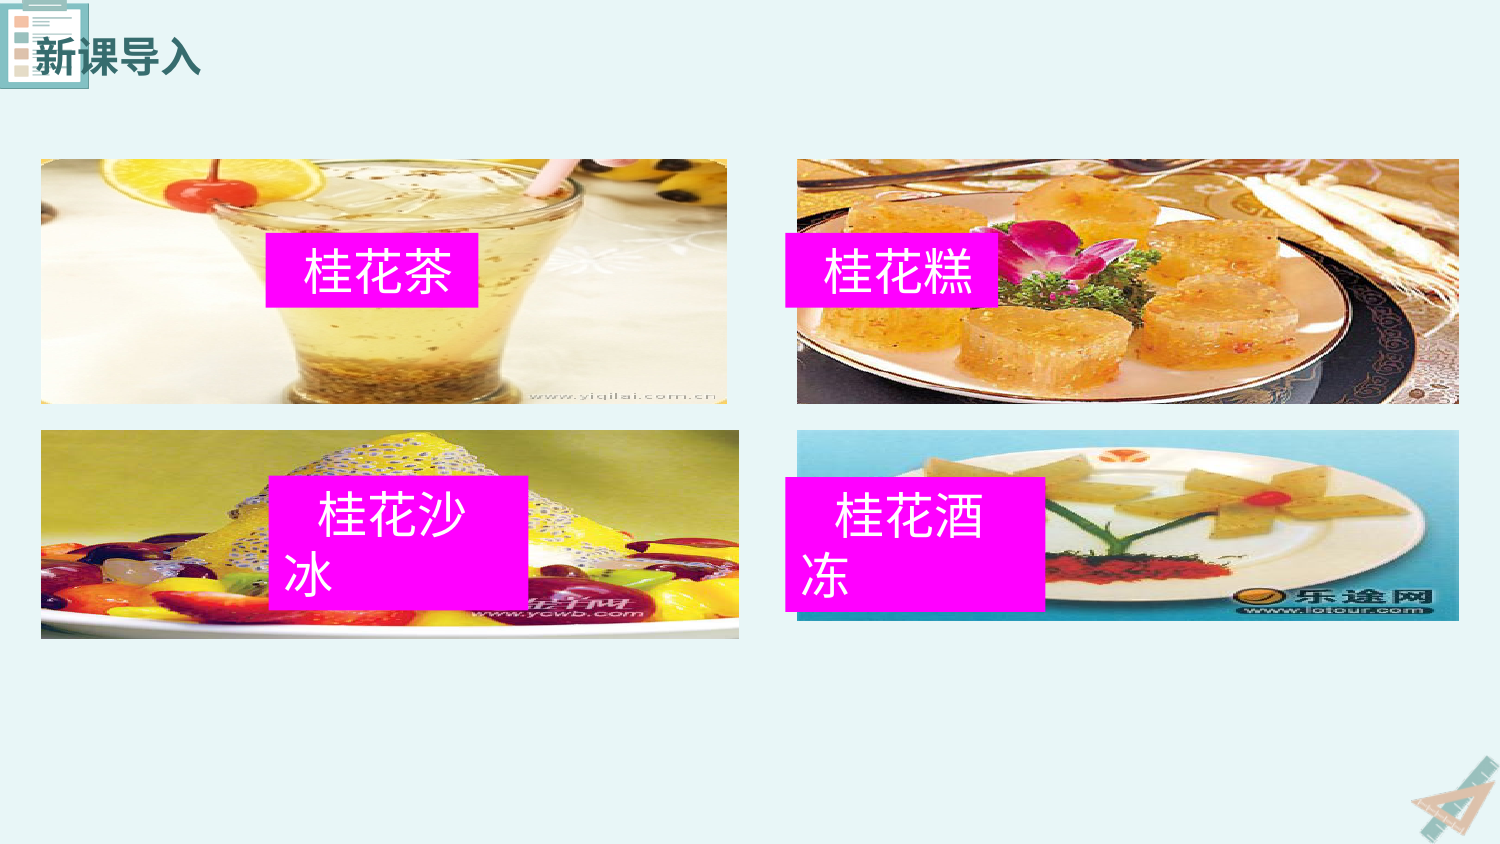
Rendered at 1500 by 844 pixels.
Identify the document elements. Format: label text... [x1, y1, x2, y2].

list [41, 430, 739, 639]
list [797, 430, 1459, 621]
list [797, 159, 1459, 405]
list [41, 159, 727, 405]
picture [1411, 755, 1500, 844]
text_box 桂花糕 [785, 232, 797, 308]
text_box 桂花酒冻 [785, 477, 797, 612]
text_box 新课导入 [89, 25, 261, 87]
picture [0, 0, 89, 89]
